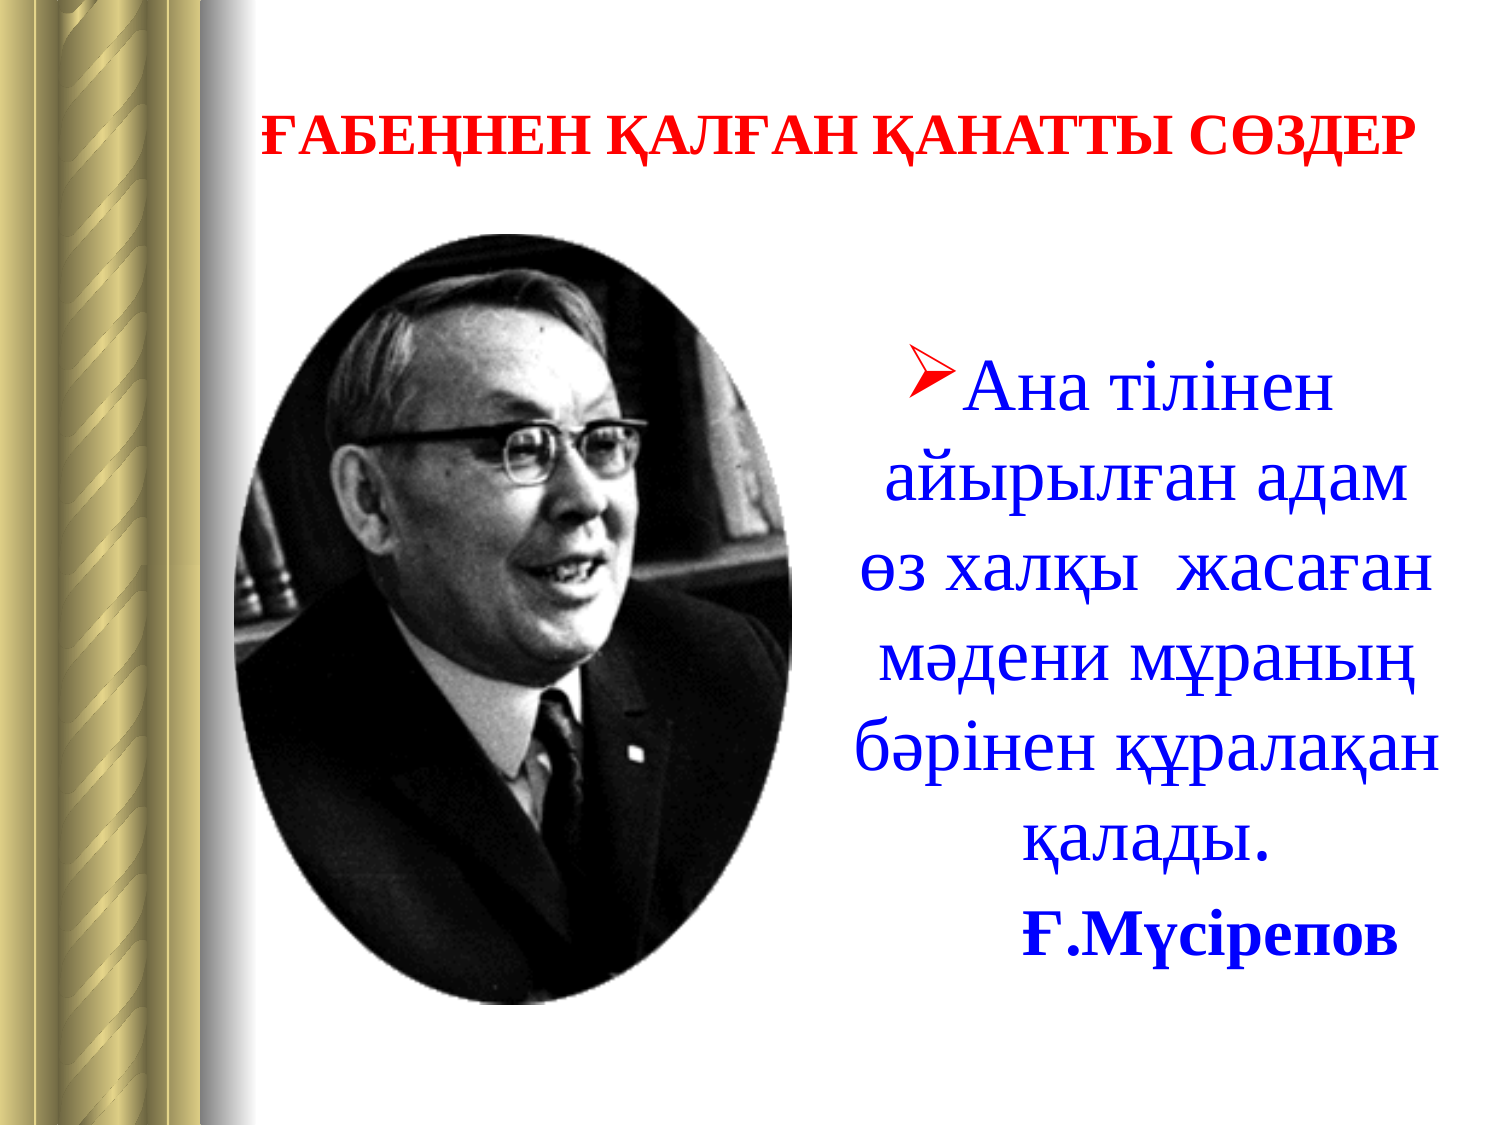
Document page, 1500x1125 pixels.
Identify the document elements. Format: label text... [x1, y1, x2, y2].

picture [234, 234, 793, 1005]
title ҒАБЕҢНЕН ҚАЛҒАН ҚАНАТТЫ СӨЗДЕР [246, 37, 1475, 225]
list Ана тілінен айырылған адам өз халқы жасаған мәдени мұраның бәрінен құралақан қалады. Ғ.Мүсірепов [773, 222, 1465, 1038]
